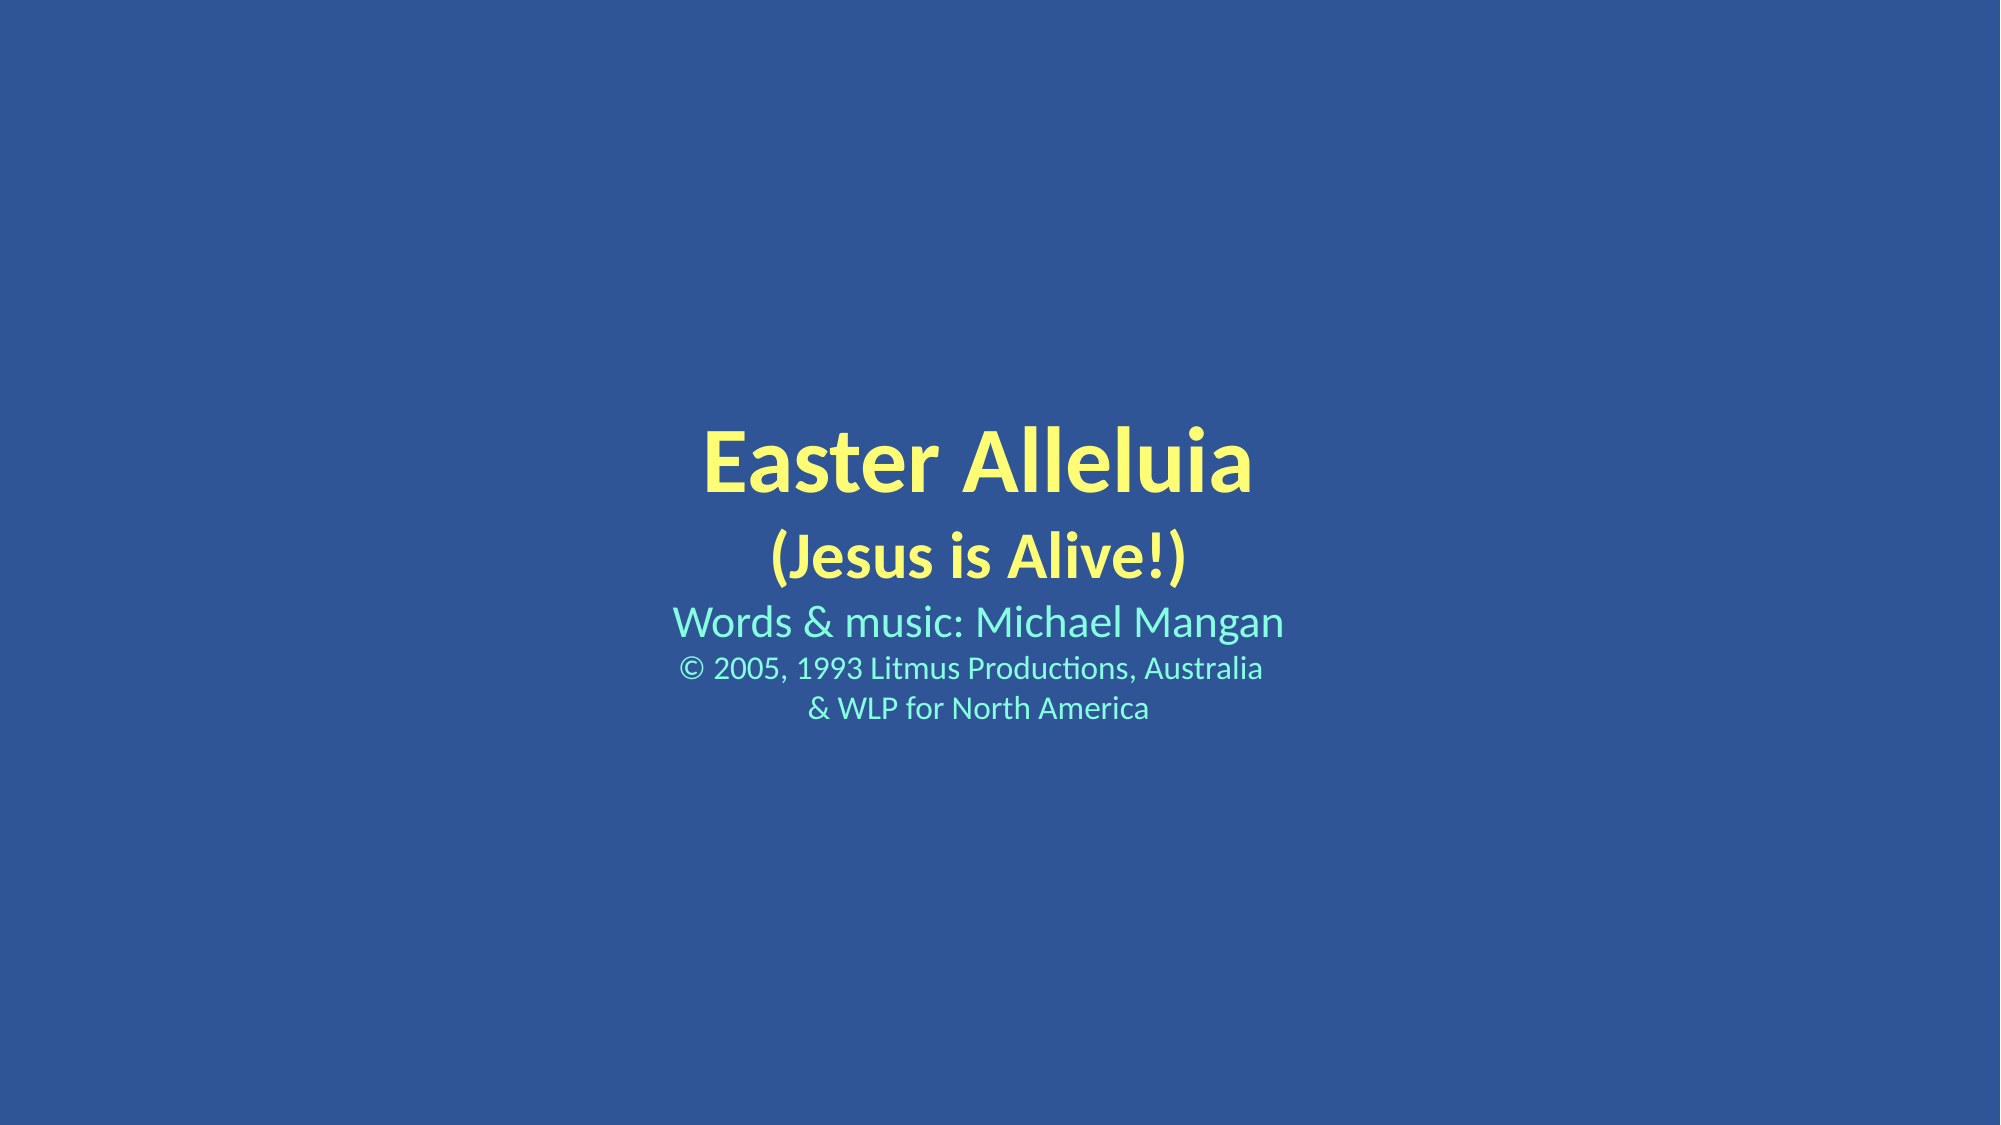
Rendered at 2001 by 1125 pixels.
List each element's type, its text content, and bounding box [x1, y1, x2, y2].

text_box Easter Alleluia (Jesus is Alive!) Words & music: Michael Mangan © 2005, 1993 Litmus Productions, Australia & WLP for North America [291, 403, 1667, 722]
